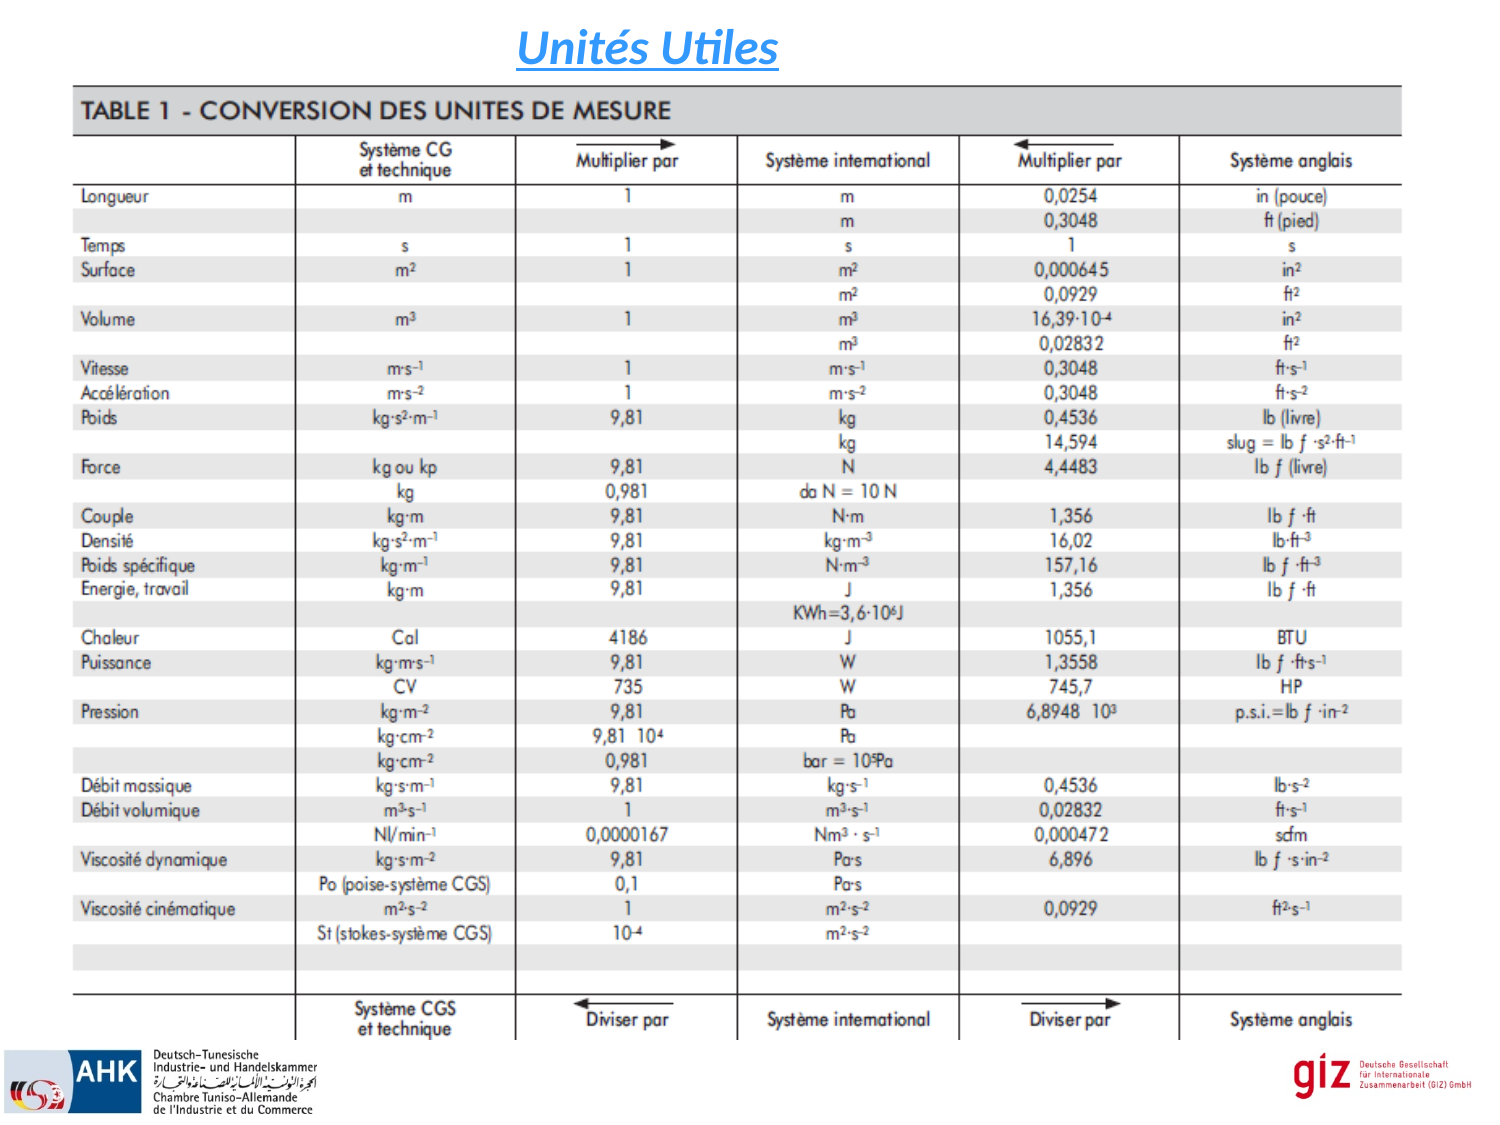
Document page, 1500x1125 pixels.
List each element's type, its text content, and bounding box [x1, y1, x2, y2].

picture [3, 1049, 317, 1114]
picture [70, 81, 1500, 1125]
text_box Unités Utiles [501, 7, 1028, 80]
